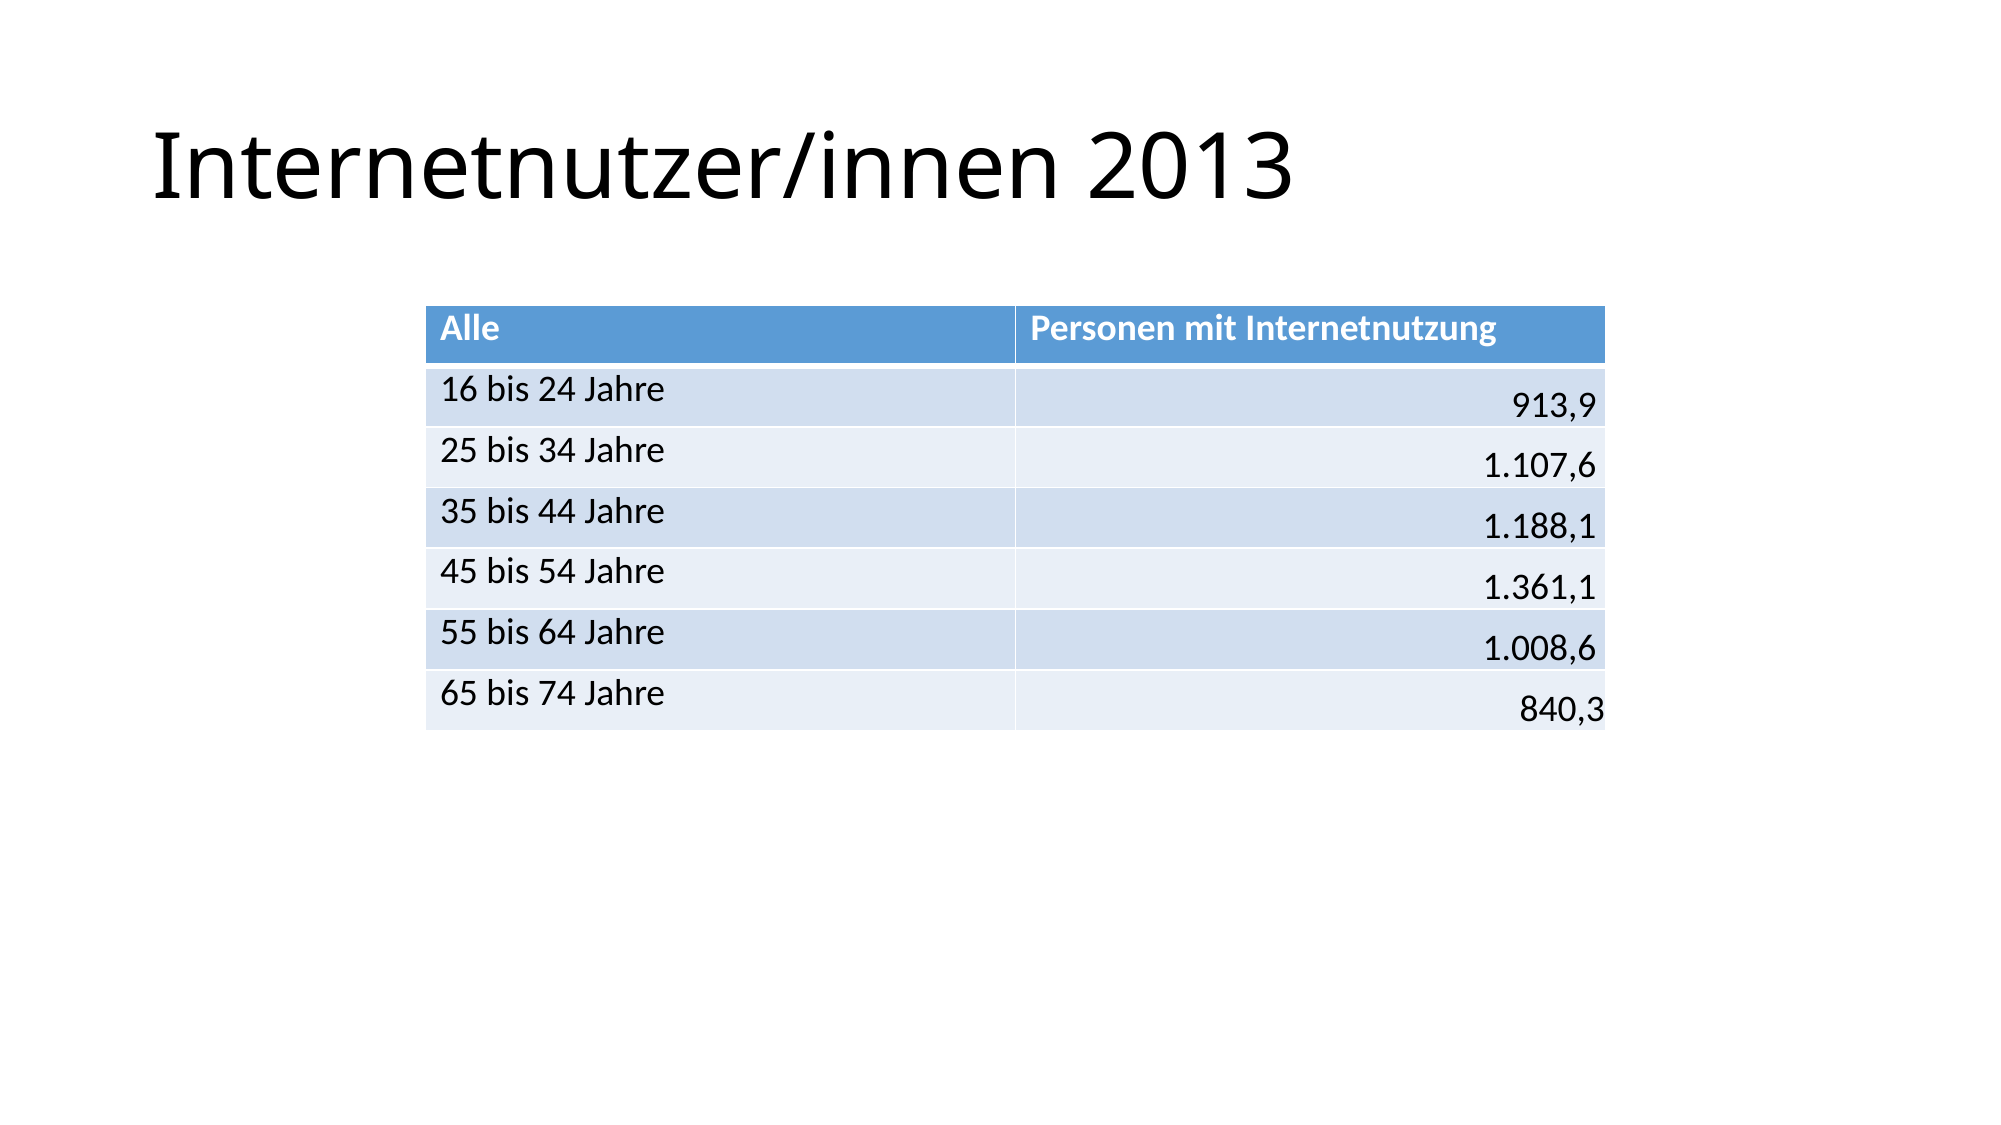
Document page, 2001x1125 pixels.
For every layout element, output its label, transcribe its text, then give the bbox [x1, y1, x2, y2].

table_cell 1.107,6 [1016, 428, 1605, 487]
table_cell 25 bis 34 Jahre [426, 428, 1015, 487]
table_cell 45 bis 54 Jahre [426, 549, 1015, 608]
table_cell 55 bis 64 Jahre [426, 610, 1015, 669]
table_cell 1.361,1 [1016, 549, 1605, 608]
table_header Alle [426, 306, 1015, 363]
table_cell 913,9 [1016, 369, 1605, 426]
table_cell 35 bis 44 Jahre [426, 488, 1015, 547]
table_cell 1.188,1 [1016, 488, 1605, 547]
table_cell 65 bis 74 Jahre [426, 671, 1015, 730]
table_cell 840,3 [1016, 671, 1605, 730]
table_cell 1.008,6 [1016, 610, 1605, 669]
title Internetnutzer/innen 2013 [137, 59, 1863, 278]
table_cell 16 bis 24 Jahre [426, 369, 1015, 426]
table_header Personen mit Internetnutzung [1016, 306, 1605, 363]
